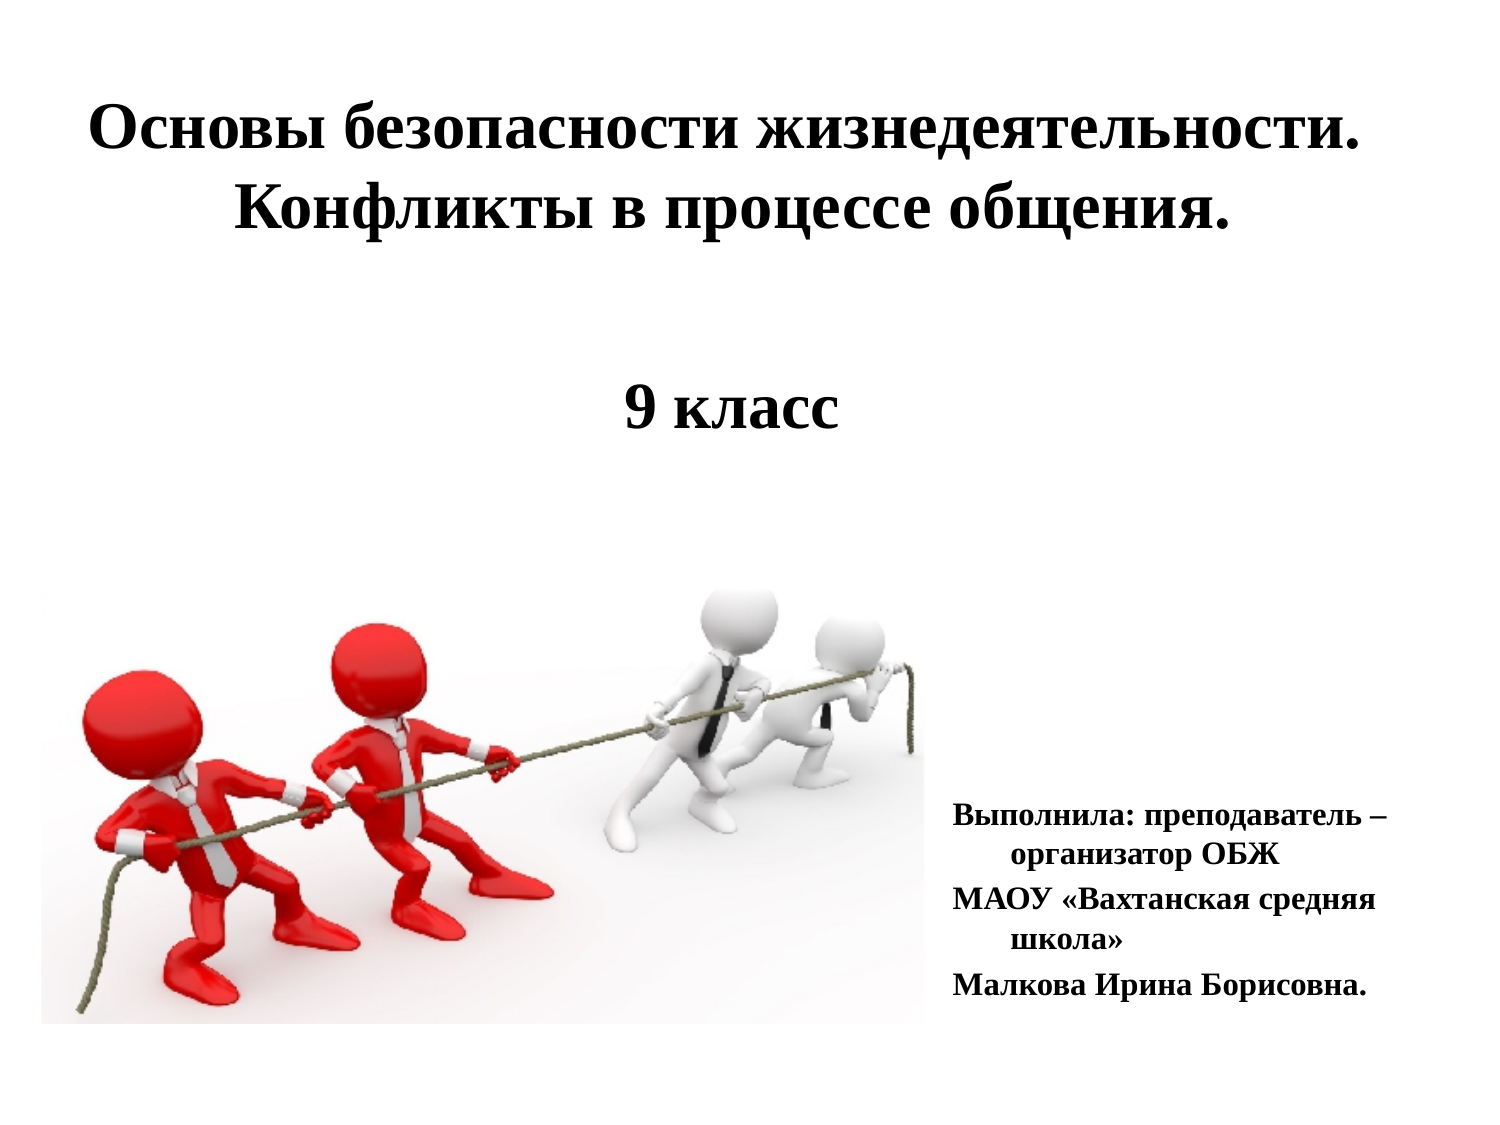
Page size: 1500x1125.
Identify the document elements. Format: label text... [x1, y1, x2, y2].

text_box Основы безопасности жизнедеятельности. Конфликты в процессе общения. [37, 74, 1413, 250]
title 9 класс [46, 37, 1418, 450]
picture [41, 574, 927, 1024]
list Выполнила: преподаватель – организатор ОБЖ МАОУ «Вахтанская средняя школа» Малкова Ирина Борисовна. [937, 785, 1425, 1067]
